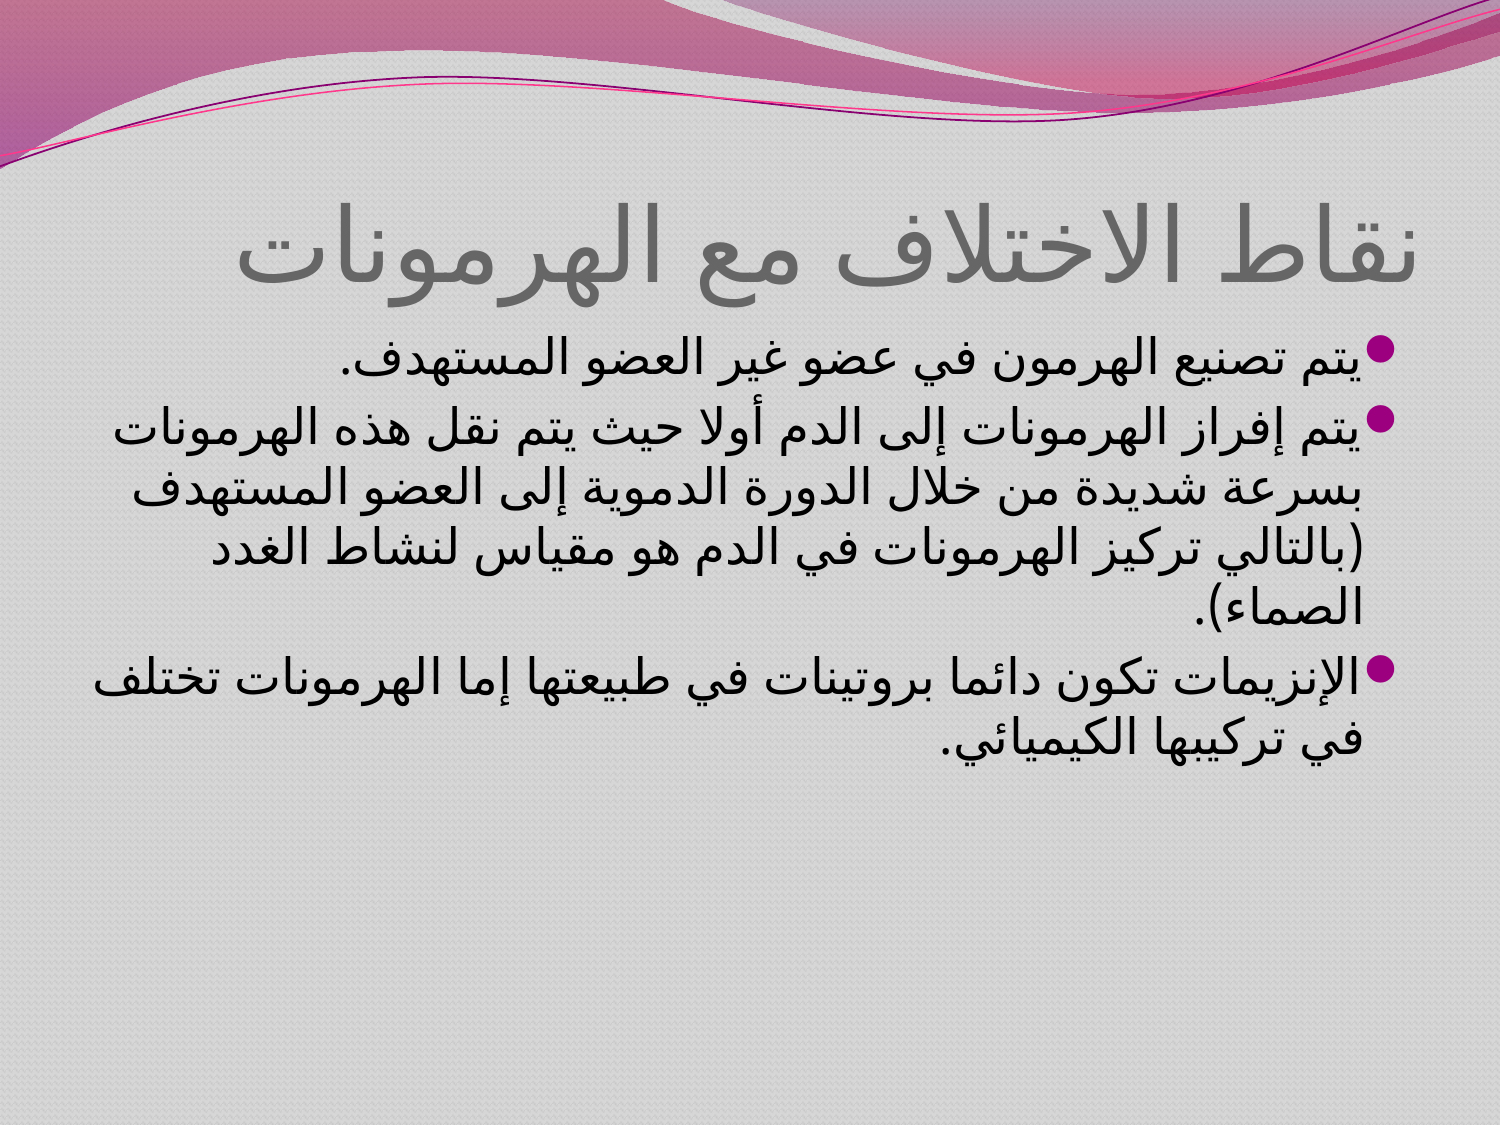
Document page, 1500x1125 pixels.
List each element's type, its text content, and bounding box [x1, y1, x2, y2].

list يتم تصنيع الهرمون في عضو غير العضو المستهدف. يتم إفراز الهرمونات إلى الدم أولا حيث يتم نقل هذه الهرمونات بسرعة شديدة من خلال الدورة الدموية إلى العضو المستهدف (بالتالي تركيز الهرمونات في الدم هو مقياس لنشاط الغدد الصماء). الإنزيمات تكون دائما بروتينات في طبيعتها إما الهرمونات تختلف في تركيبها الكيميائي. [75, 317, 1425, 1038]
title نقاط الاختلاف مع الهرمونات [75, 115, 1425, 303]
